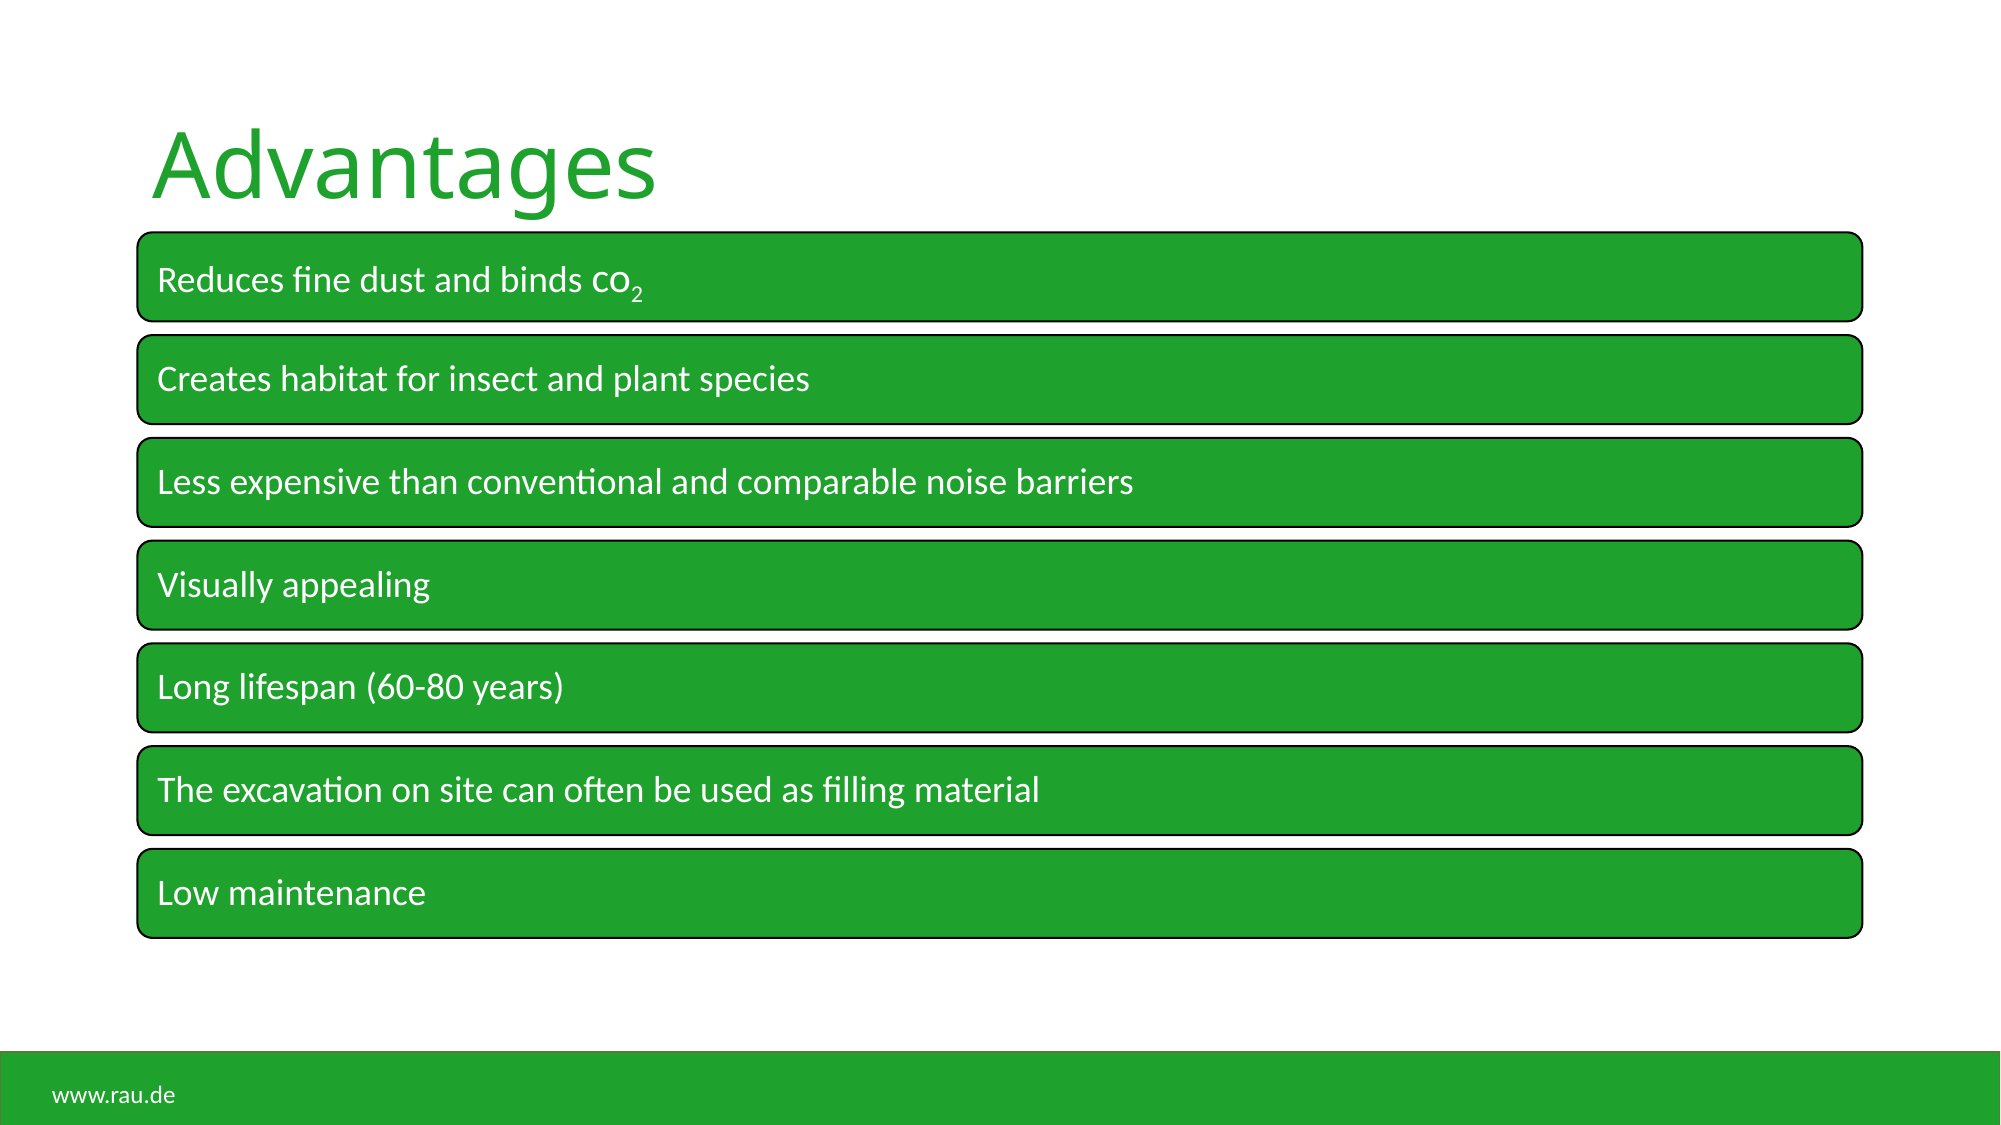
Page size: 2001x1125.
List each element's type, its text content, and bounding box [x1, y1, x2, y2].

title Advantages [137, 59, 1863, 228]
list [137, 228, 1863, 943]
